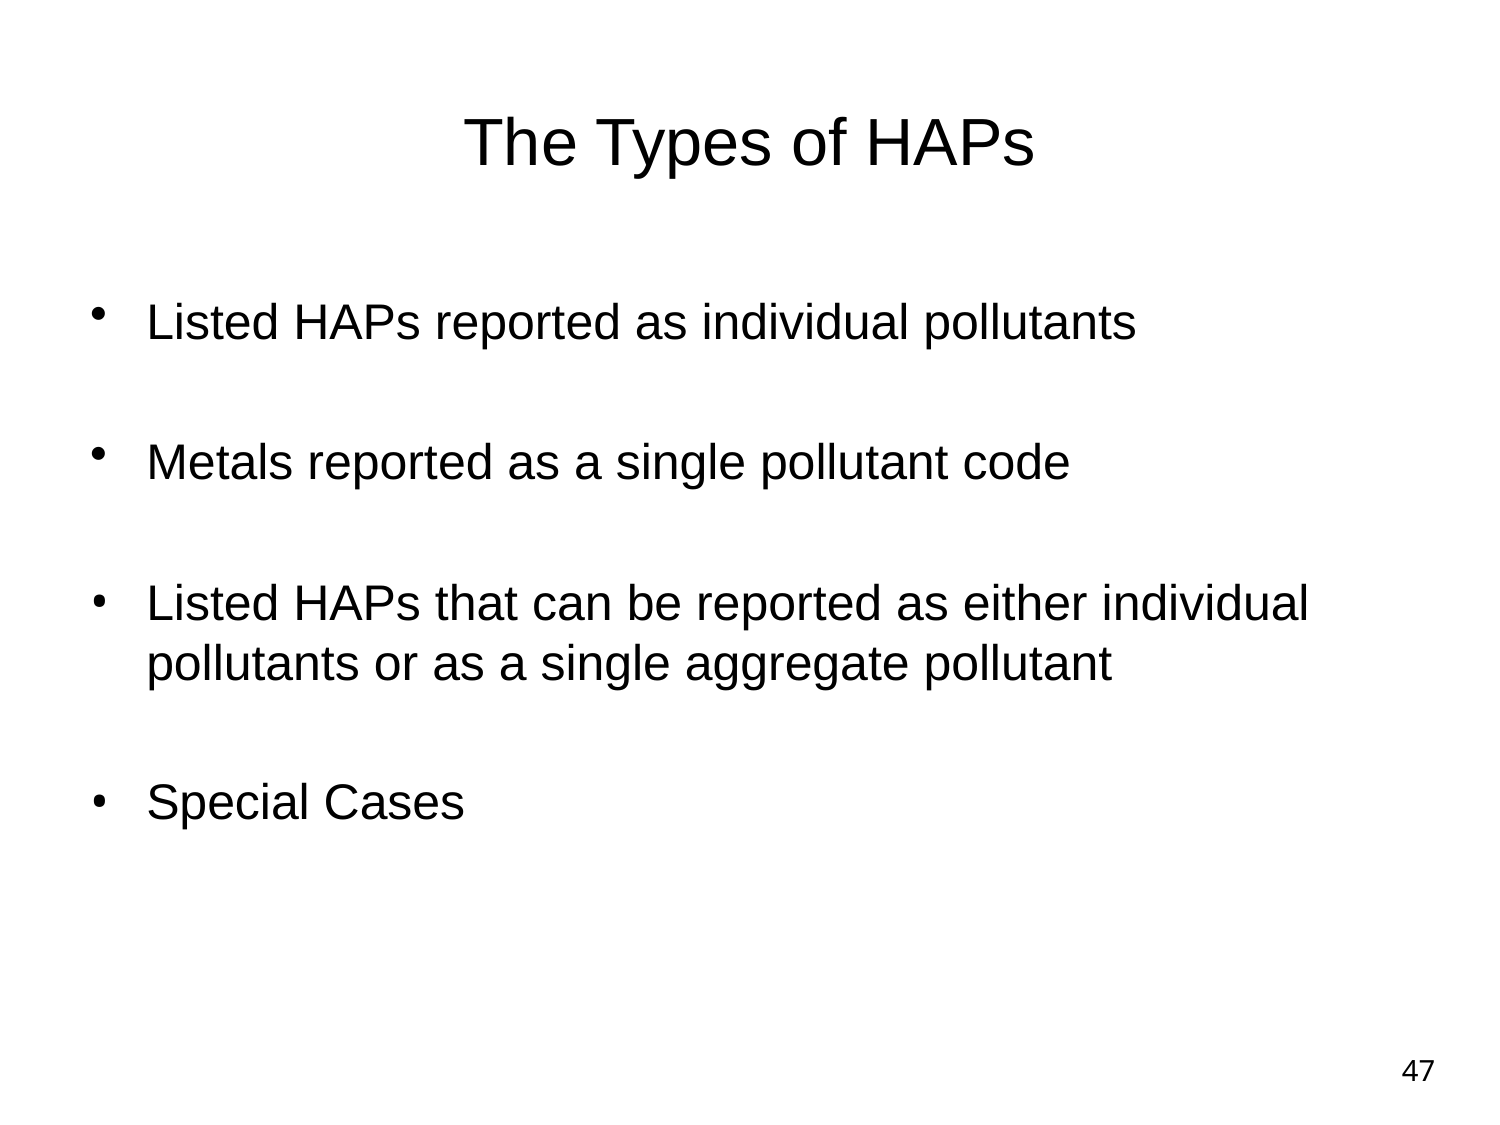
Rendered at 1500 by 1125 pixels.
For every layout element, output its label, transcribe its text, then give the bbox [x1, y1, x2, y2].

text_box 47 [1100, 1042, 1450, 1103]
list Listed HAPs reported as individual pollutants Metals reported as a single pollutant code Listed HAPs that can be reported as either individual pollutants or as a single aggregate pollutant Special Cases [74, 212, 1426, 876]
title The Types of HAPs [74, 44, 1426, 212]
